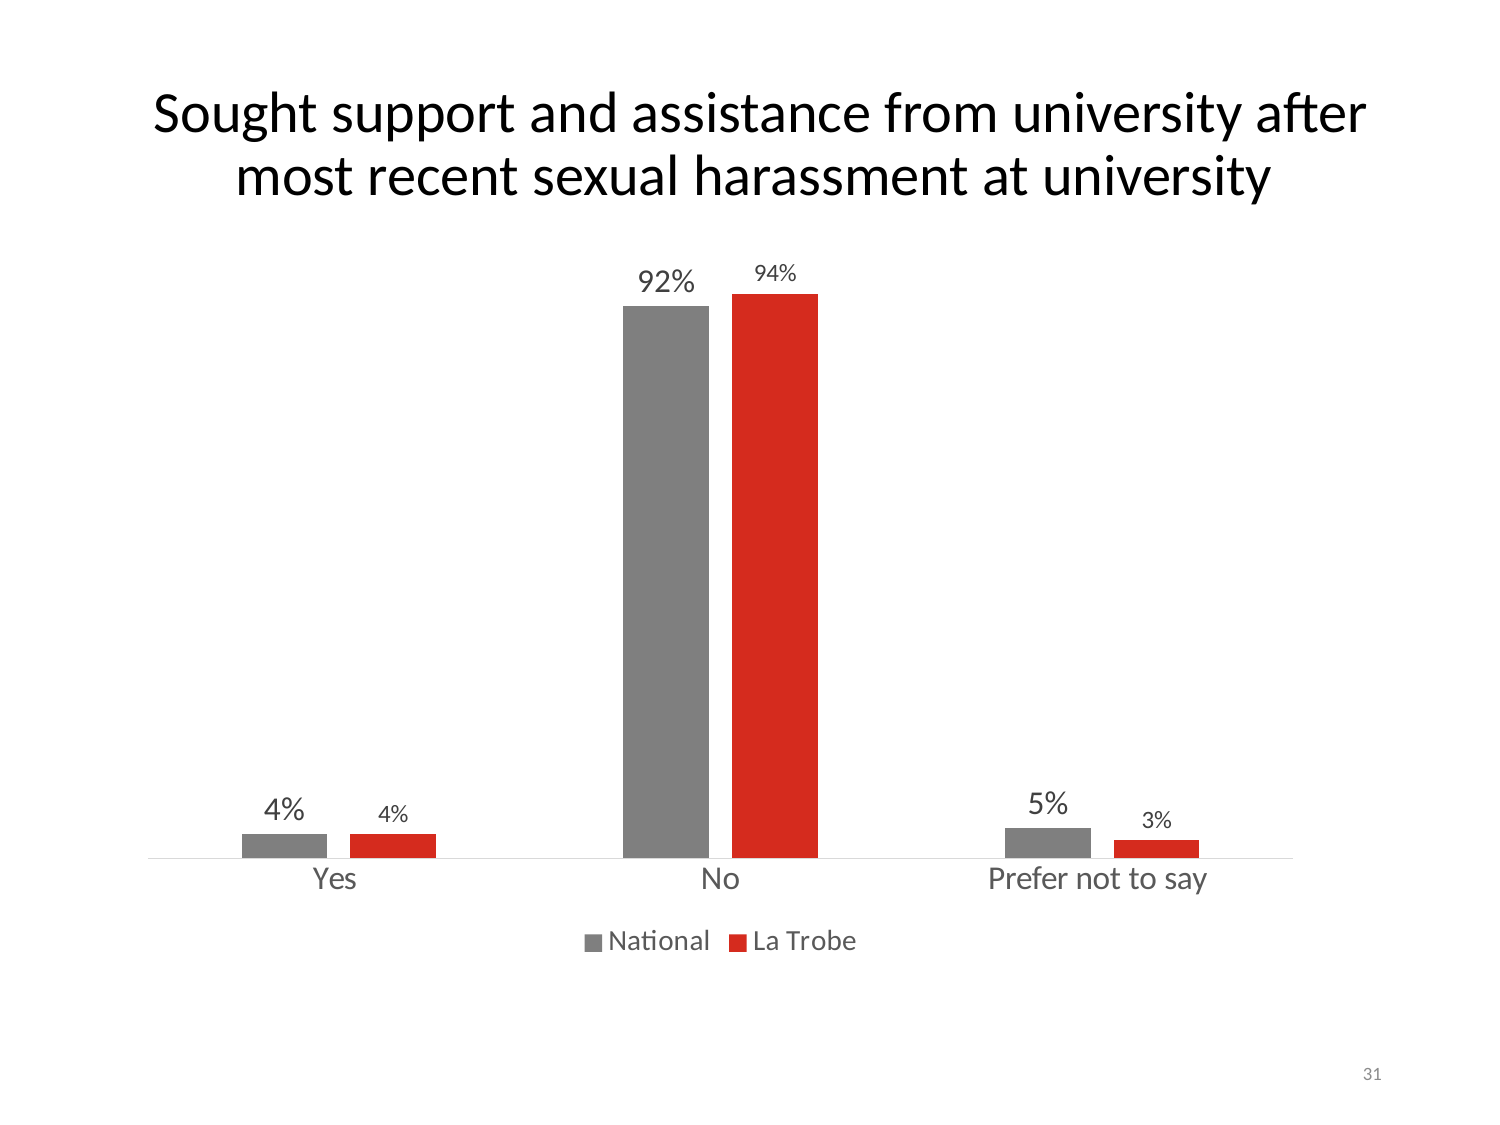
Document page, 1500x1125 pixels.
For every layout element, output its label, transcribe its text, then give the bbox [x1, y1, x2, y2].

chart [123, 243, 1317, 965]
text_box Sought support and assistance from university after most recent sexual harassment at university [64, 89, 1444, 200]
slide_number 31 [1059, 1042, 1397, 1103]
